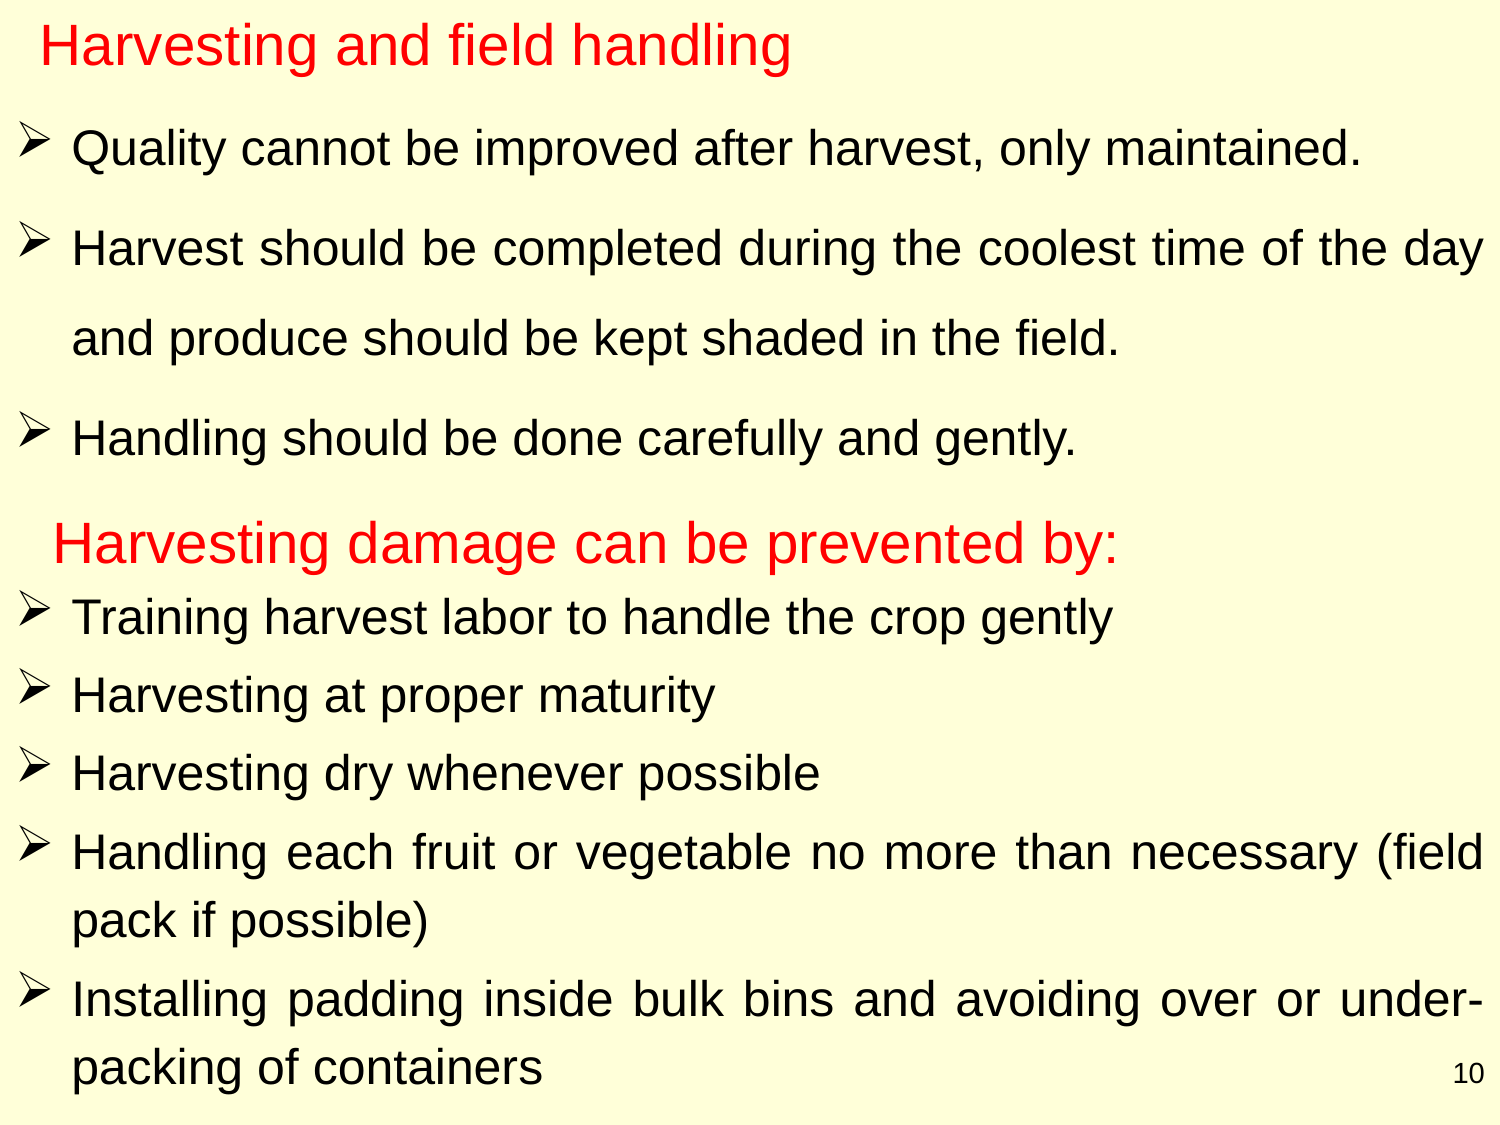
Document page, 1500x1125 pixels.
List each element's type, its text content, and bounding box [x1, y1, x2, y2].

title Harvesting and field handling [24, 12, 1375, 99]
slide_number 10 [1149, 1046, 1500, 1125]
text_box Harvesting damage can be prevented by: [37, 487, 1388, 593]
list Quality cannot be improved after harvest, only maintained. Harvest should be completed during the coolest time of the day and produce should be kept shaded in the field. Handling should be done carefully and gently. Training harvest labor to handle the crop gently Harvesting at proper maturity Harvesting dry whenever possible Handling each fruit or vegetable no more than necessary (field pack if possible) Installing padding inside bulk bins and avoiding over or under-packing of containers [0, 99, 1500, 488]
